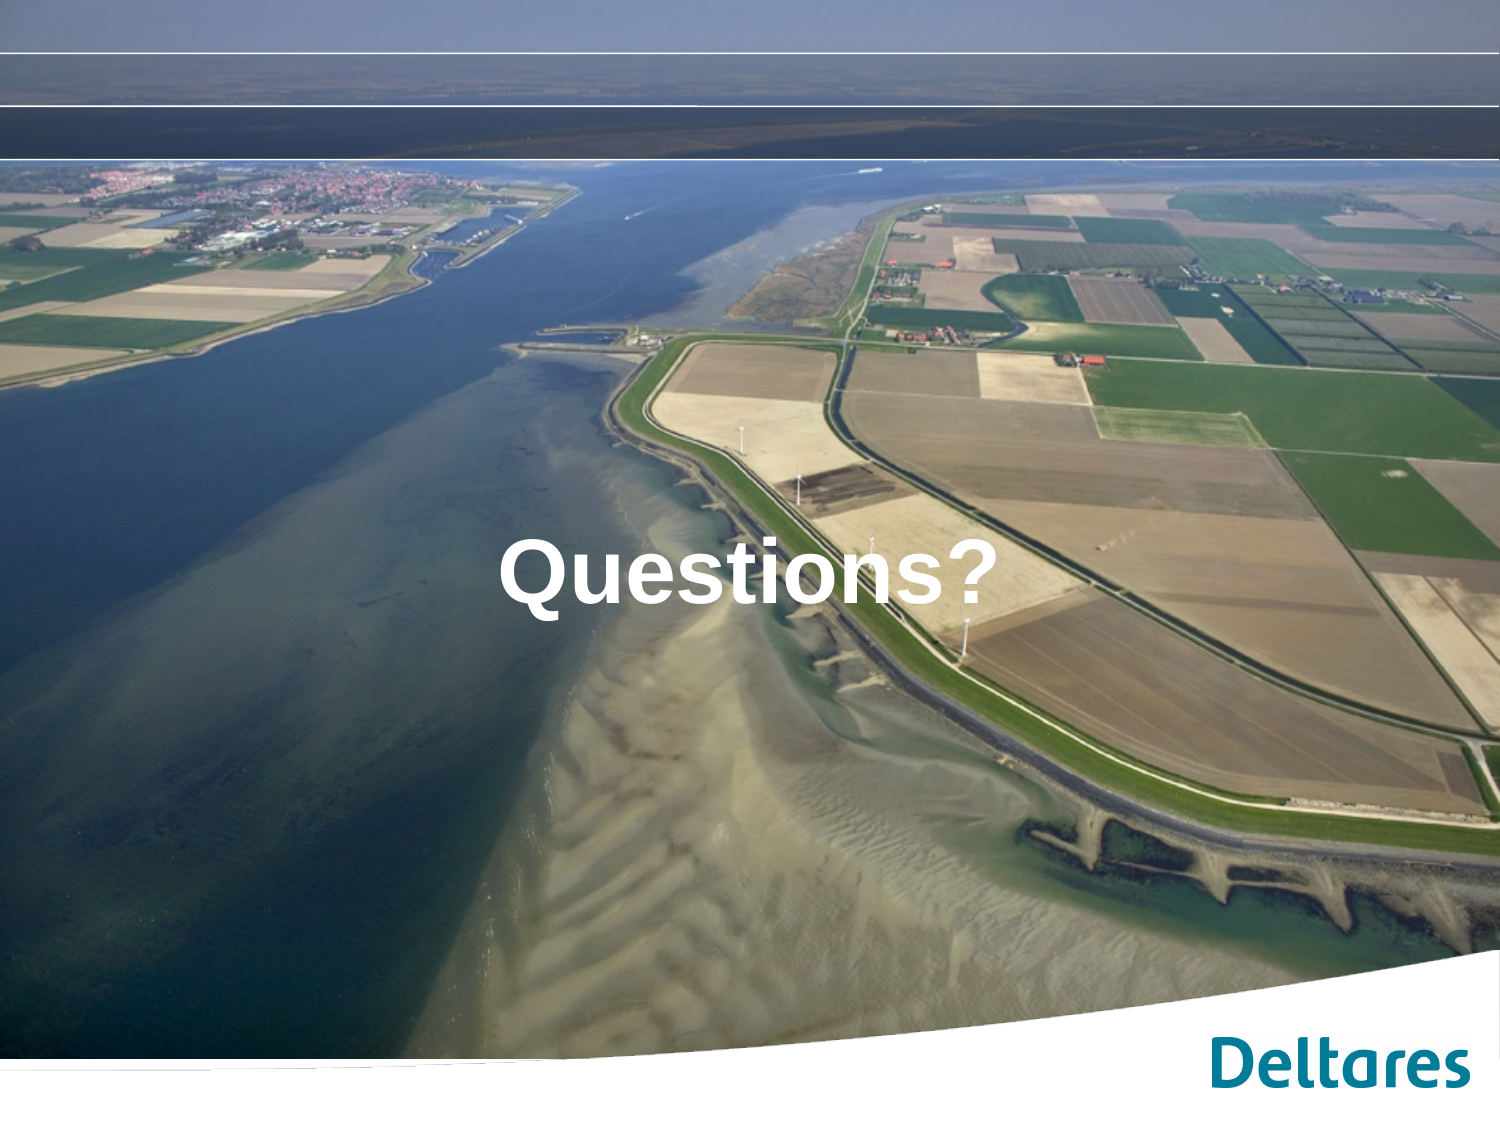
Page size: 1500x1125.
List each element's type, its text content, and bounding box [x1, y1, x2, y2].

picture [0, 0, 1500, 52]
text_box Questions? [75, 187, 1425, 946]
picture [0, 55, 1500, 105]
picture [0, 161, 1500, 1125]
picture [0, 108, 1500, 158]
